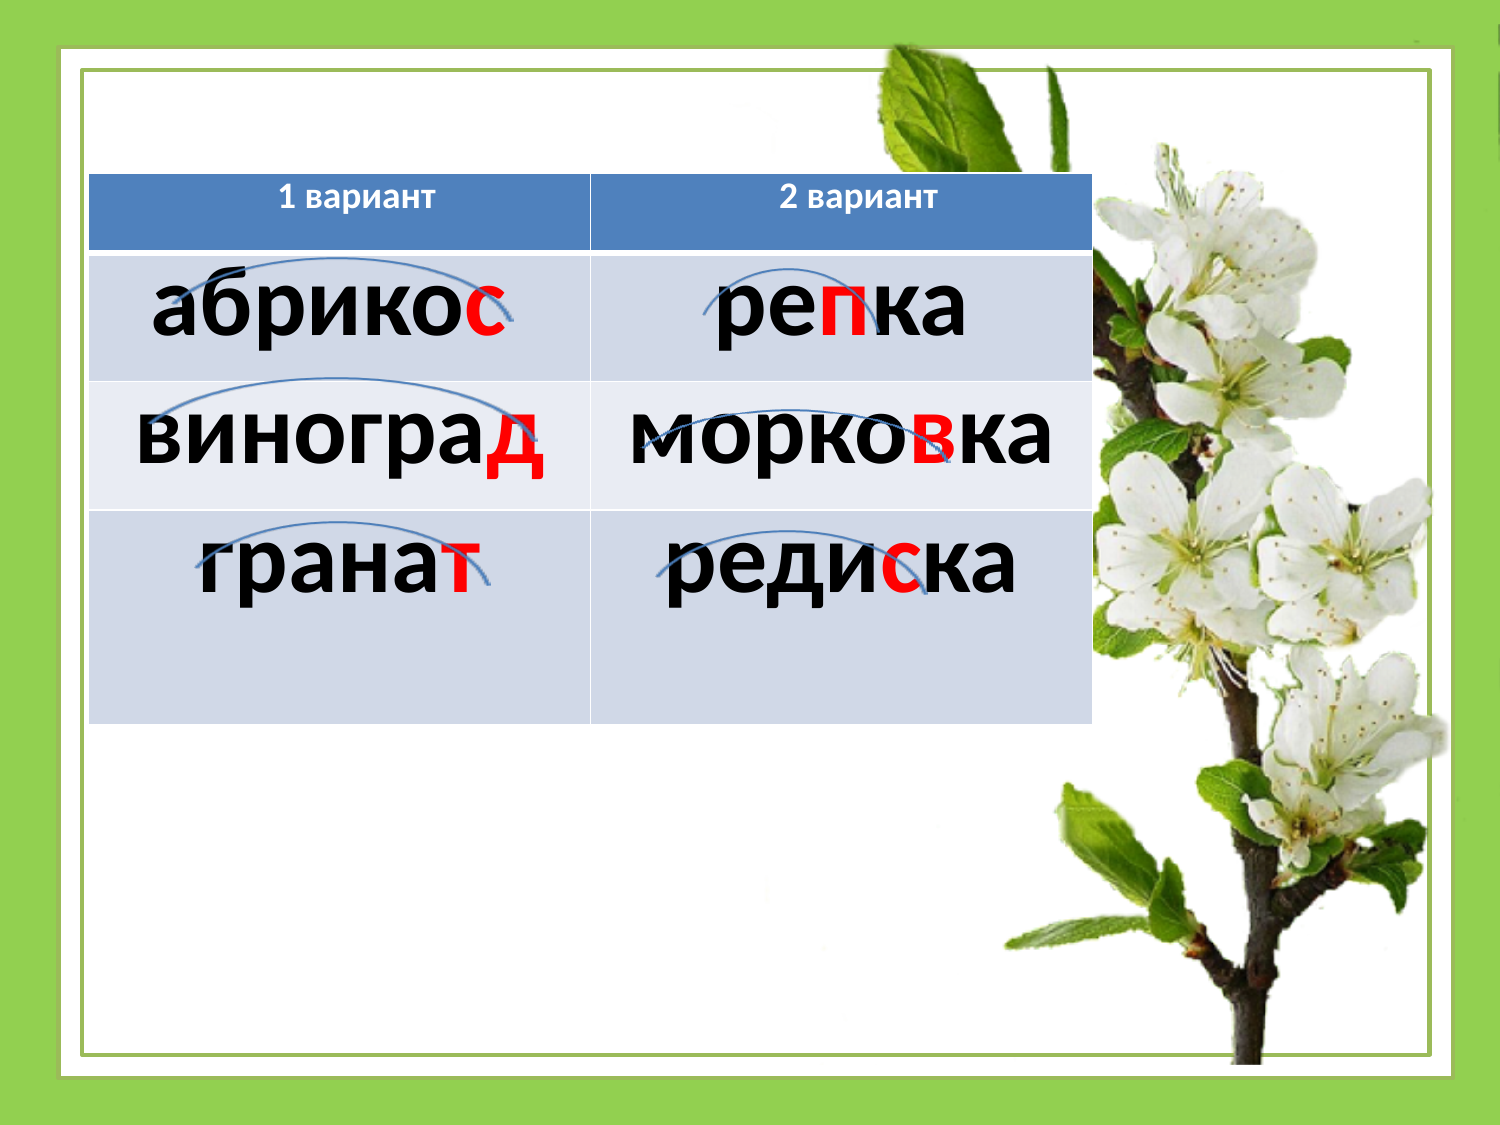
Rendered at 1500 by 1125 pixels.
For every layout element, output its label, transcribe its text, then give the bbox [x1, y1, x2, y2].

table_cell редиска [591, 511, 1092, 724]
table_cell виноград [89, 382, 590, 509]
table_header 2 вариант [591, 174, 1092, 250]
table_cell морковка [591, 382, 1092, 509]
picture [170, 255, 514, 322]
picture [702, 266, 881, 333]
picture [655, 529, 928, 596]
table_header 1 вариант [89, 174, 590, 250]
table_cell репка [591, 256, 1092, 381]
table_cell гранат [89, 511, 590, 724]
table_cell абрикос [89, 256, 590, 381]
picture [639, 408, 952, 463]
picture [729, 25, 1499, 1064]
picture [147, 376, 538, 442]
picture [194, 520, 491, 586]
